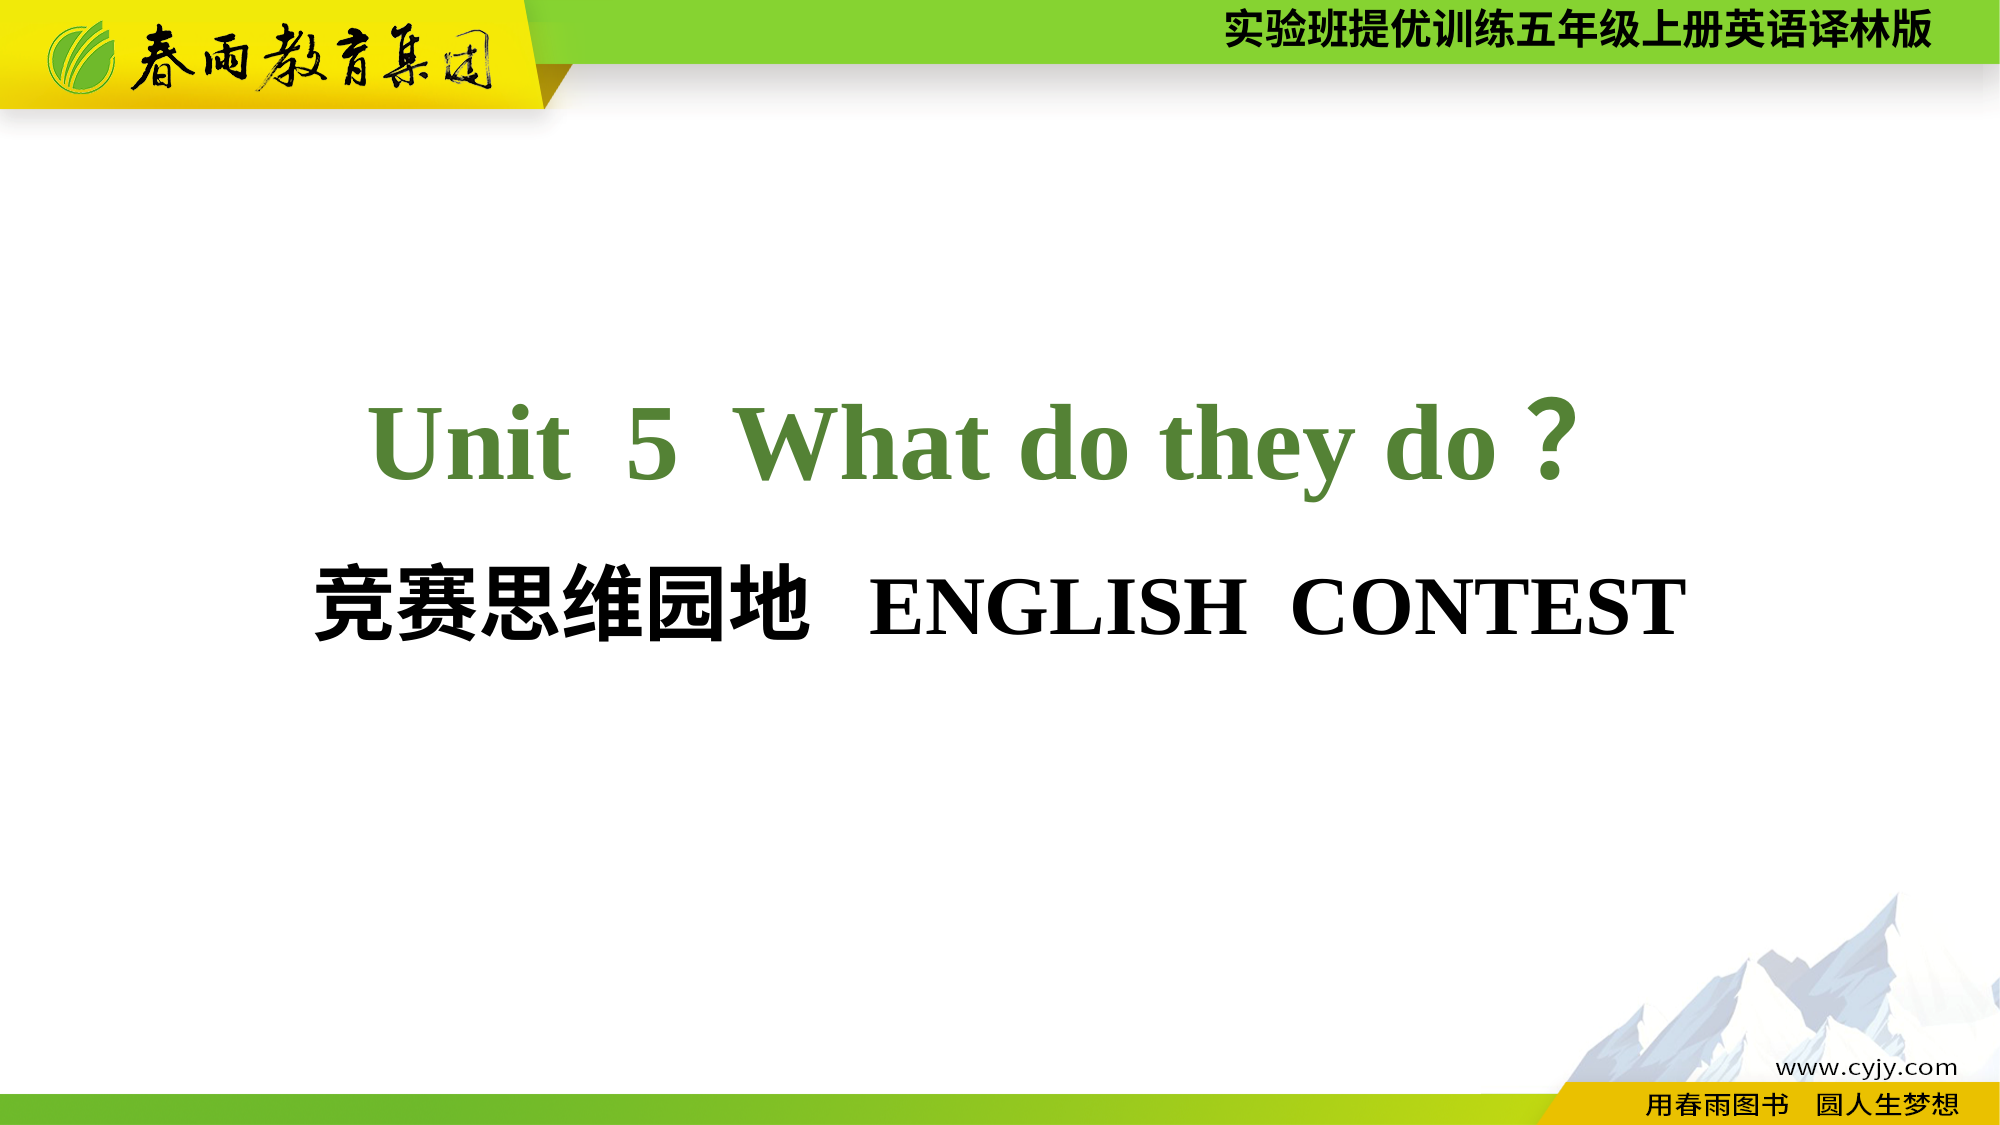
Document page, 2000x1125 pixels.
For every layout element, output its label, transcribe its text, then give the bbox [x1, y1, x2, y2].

picture [0, 659, 2000, 1125]
picture [0, 0, 2000, 298]
text_box Unit 5 What do they do？ 竞赛思维园地 ENGLISH CONTEST [0, 298, 2000, 659]
